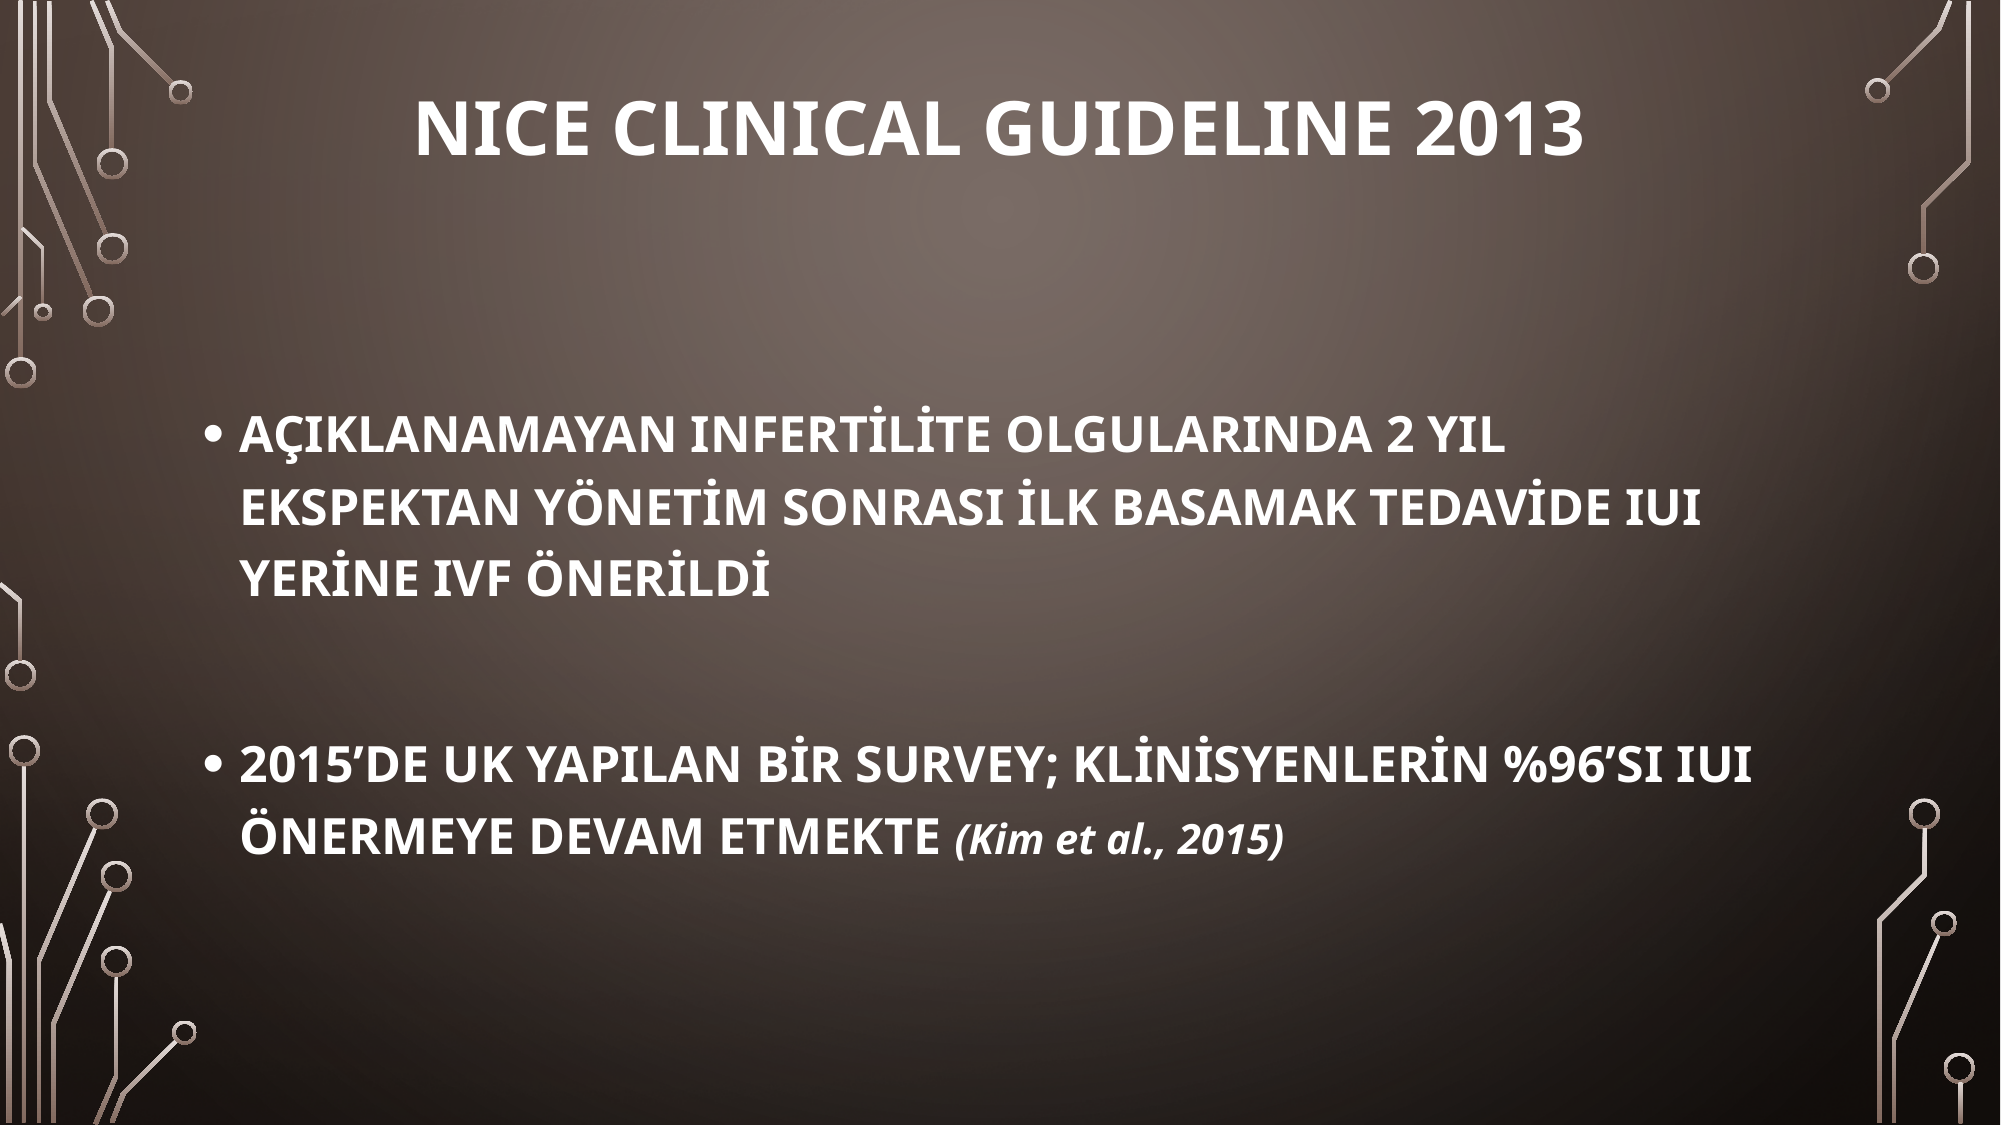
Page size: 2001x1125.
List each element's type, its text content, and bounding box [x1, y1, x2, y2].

list AÇIKLANAMAYAN INFERTİLİTE OLGULARINDA 2 YIL EKSPEKTAN YÖNETİM SONRASI İLK BASAMAK TEDAVİDE IUI YERİNE IVF ÖNERİLDİ 2015’DE UK YAPILAN BİR SURVEY; KLİNİSYENLERİN %96’SI IUI ÖNERMEYE DEVAM ETMEKTE (Kim et al., 2015) [187, 302, 1813, 1060]
title NICE CLINICAL GUIDELINE 2013 [169, 10, 1830, 253]
